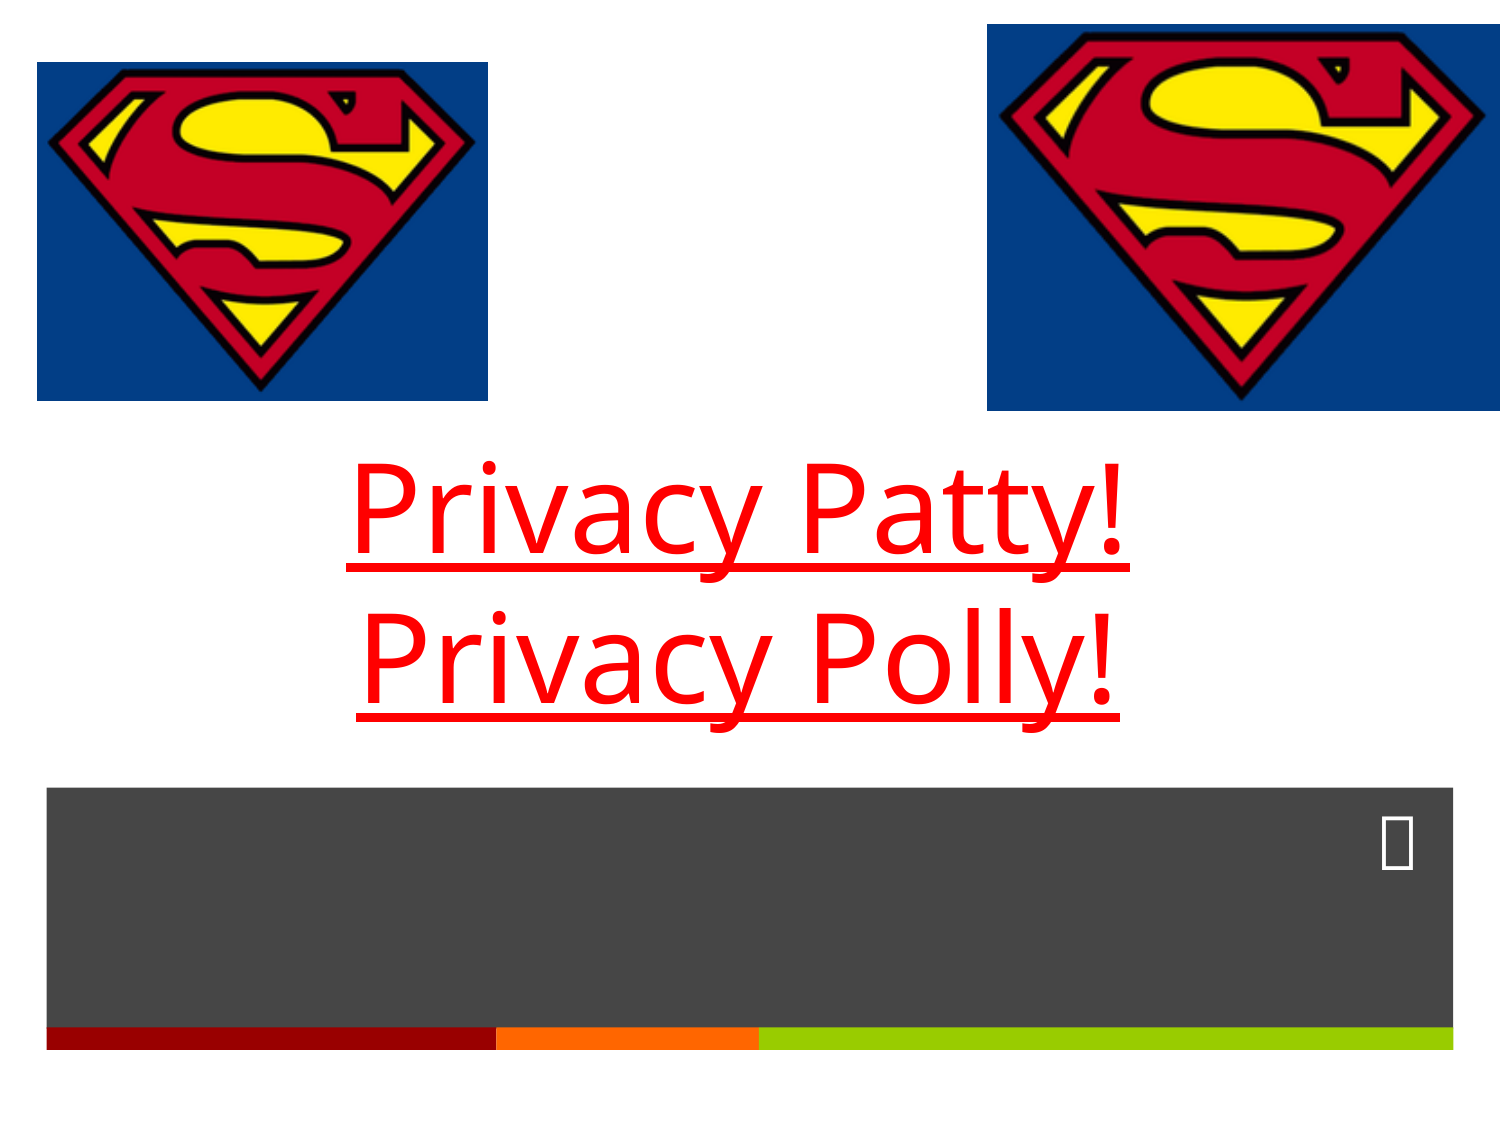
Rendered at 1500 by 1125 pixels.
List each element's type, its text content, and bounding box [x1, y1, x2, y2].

title Privacy Patty! Privacy Polly! [225, 462, 1252, 736]
picture [36, 61, 488, 402]
picture [986, 24, 1500, 411]
